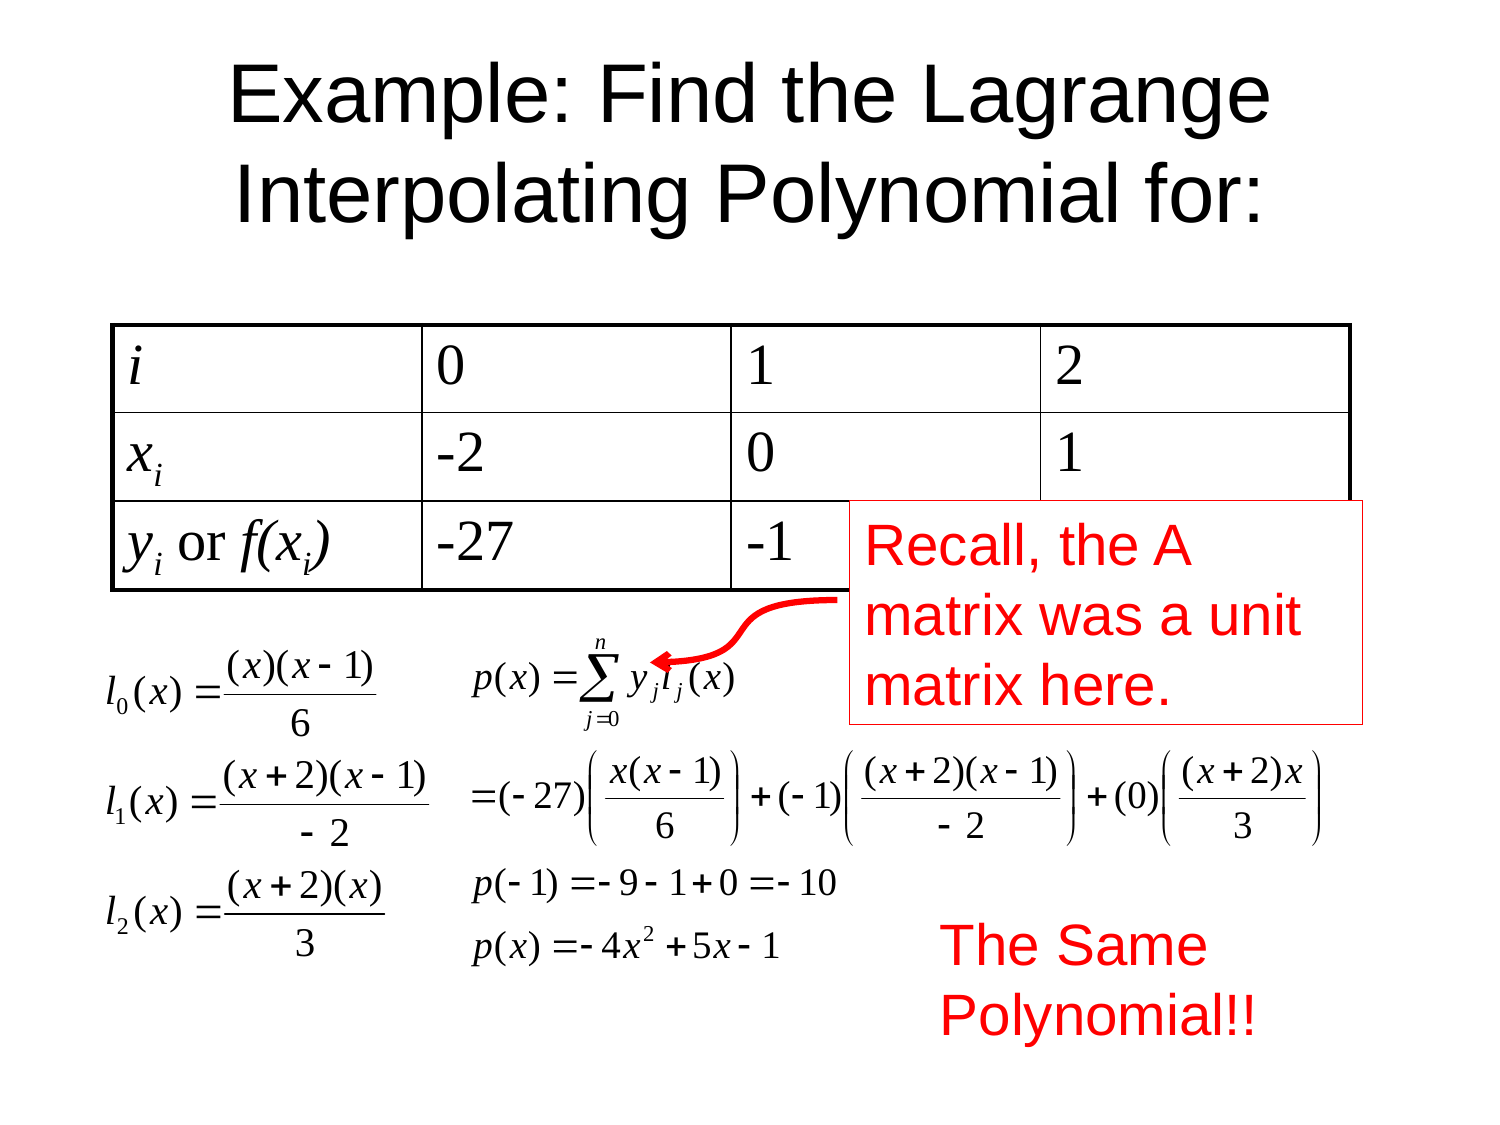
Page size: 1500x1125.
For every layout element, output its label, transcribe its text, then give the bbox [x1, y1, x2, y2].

title Example: Find the Lagrange Interpolating Polynomial for: [74, 44, 1426, 233]
table_header 0 [423, 327, 730, 412]
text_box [649, 499, 1363, 728]
text_box The Same Polynomial!! [924, 985, 1325, 1055]
table_header 1 [732, 327, 1040, 412]
table_cell xi [115, 413, 421, 500]
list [462, 624, 1332, 976]
table_header 2 [1041, 327, 1348, 412]
table_cell 0 [732, 413, 1040, 498]
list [99, 637, 438, 965]
table_cell 1 [1041, 413, 1348, 498]
table_cell -2 [423, 413, 730, 500]
table_cell yi or f(xi) [115, 502, 421, 588]
table_header i [115, 327, 421, 412]
table_cell -27 [423, 502, 645, 588]
